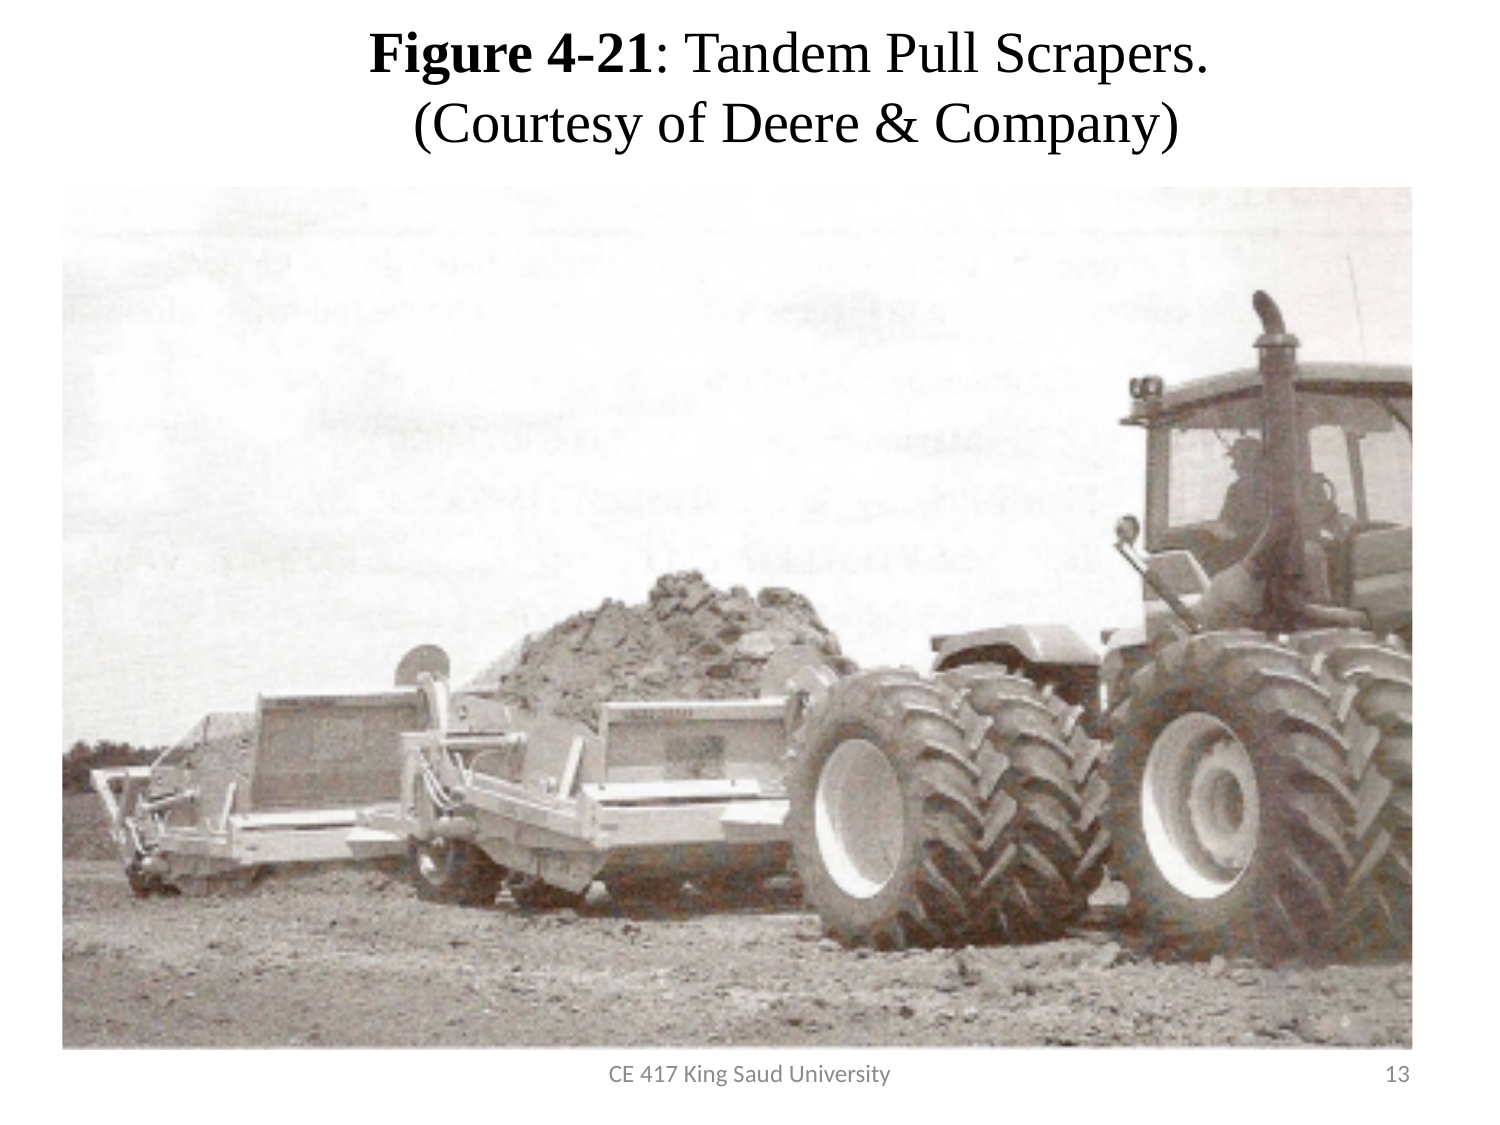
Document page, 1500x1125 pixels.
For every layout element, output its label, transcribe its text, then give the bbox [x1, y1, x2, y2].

picture [62, 187, 1413, 1050]
text_box Figure 4-21: Tandem Pull Scrapers. (Courtesy of Deere & Company) [354, 6, 1240, 162]
slide_number 13 [1074, 1042, 1425, 1103]
footer CE 417 King Saud University [512, 1058, 988, 1103]
